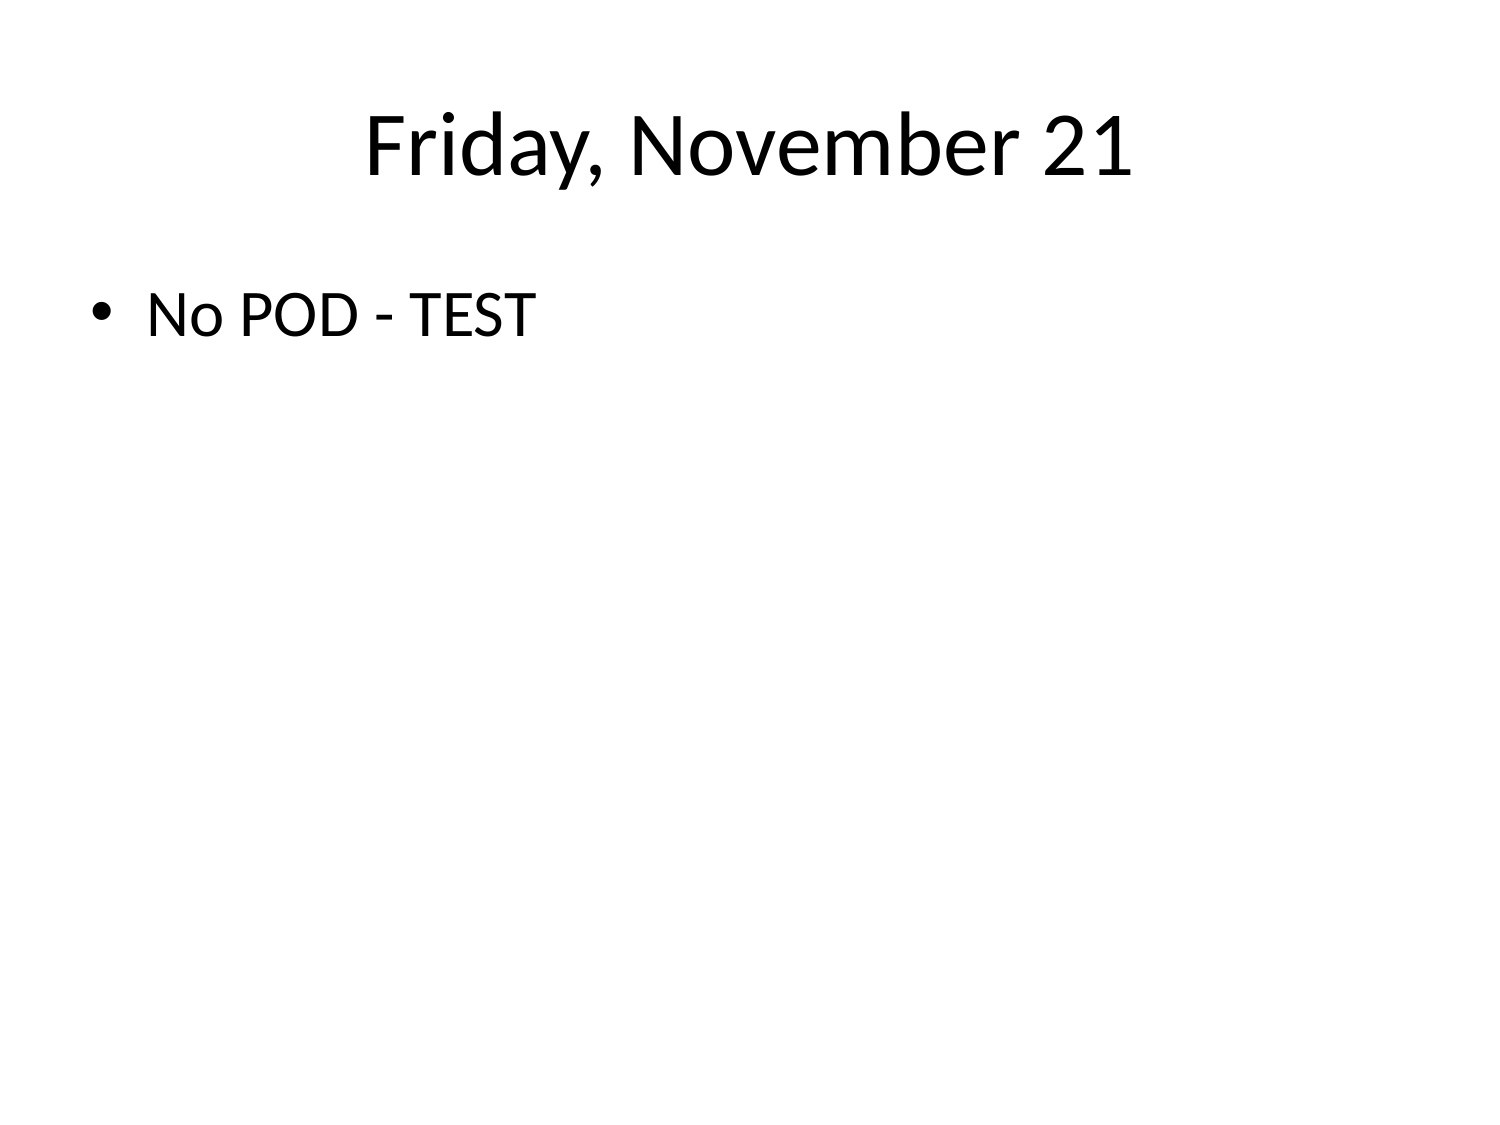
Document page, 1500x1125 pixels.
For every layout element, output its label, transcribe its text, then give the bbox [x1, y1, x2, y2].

title Friday, November 21 [75, 45, 1425, 233]
list No POD - TEST [75, 262, 1425, 1005]
